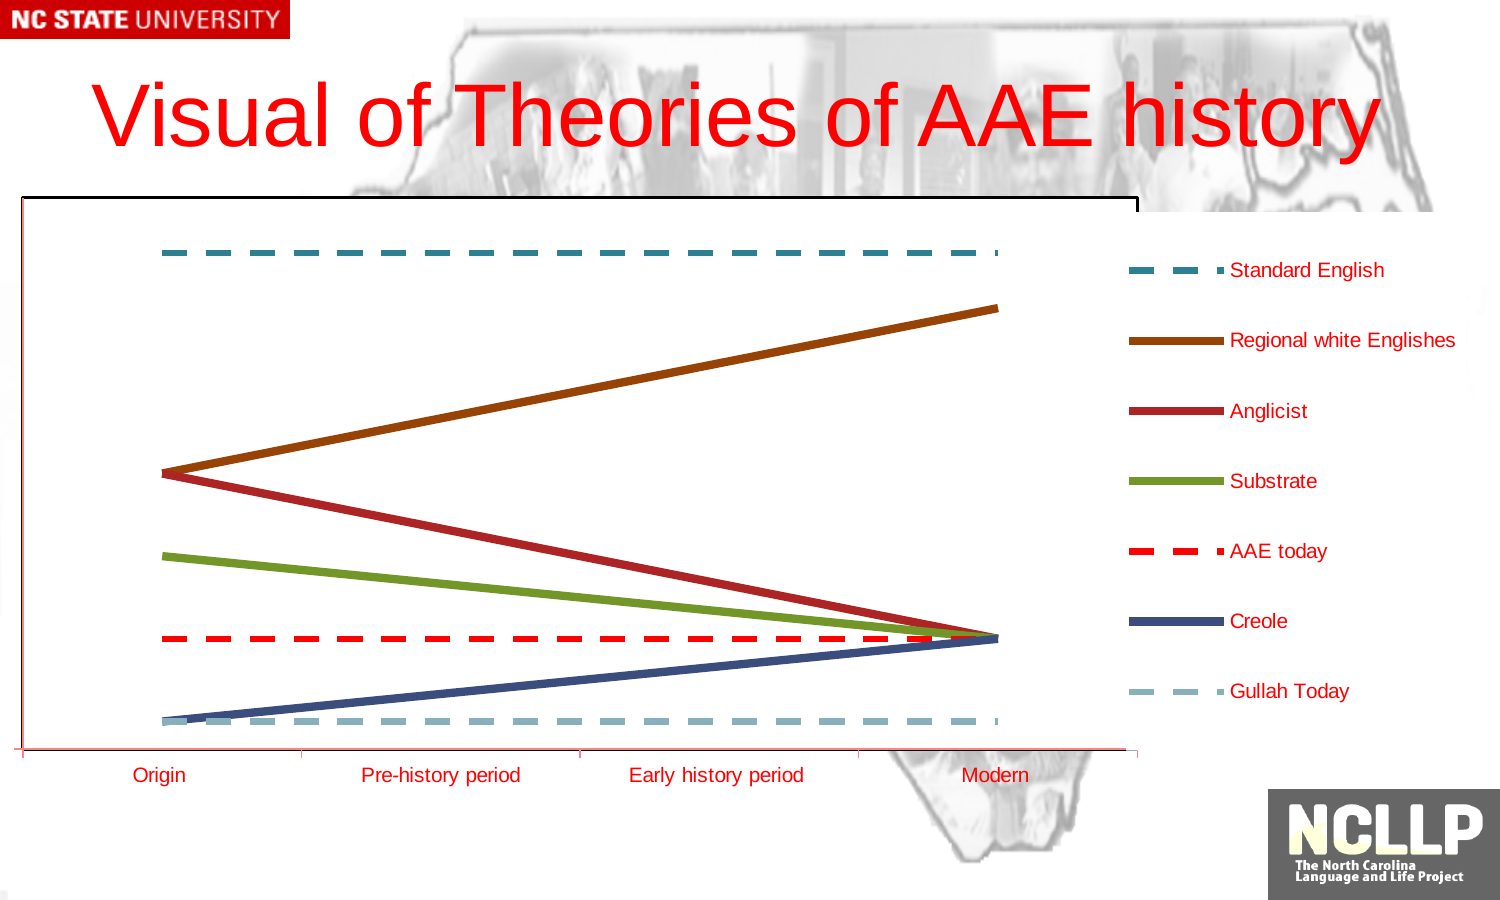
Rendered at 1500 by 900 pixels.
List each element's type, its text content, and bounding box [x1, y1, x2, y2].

picture [1268, 789, 1500, 900]
title Visual of Theories of AAE history [75, 36, 1425, 173]
picture [0, 0, 290, 39]
chart [0, 174, 1476, 816]
